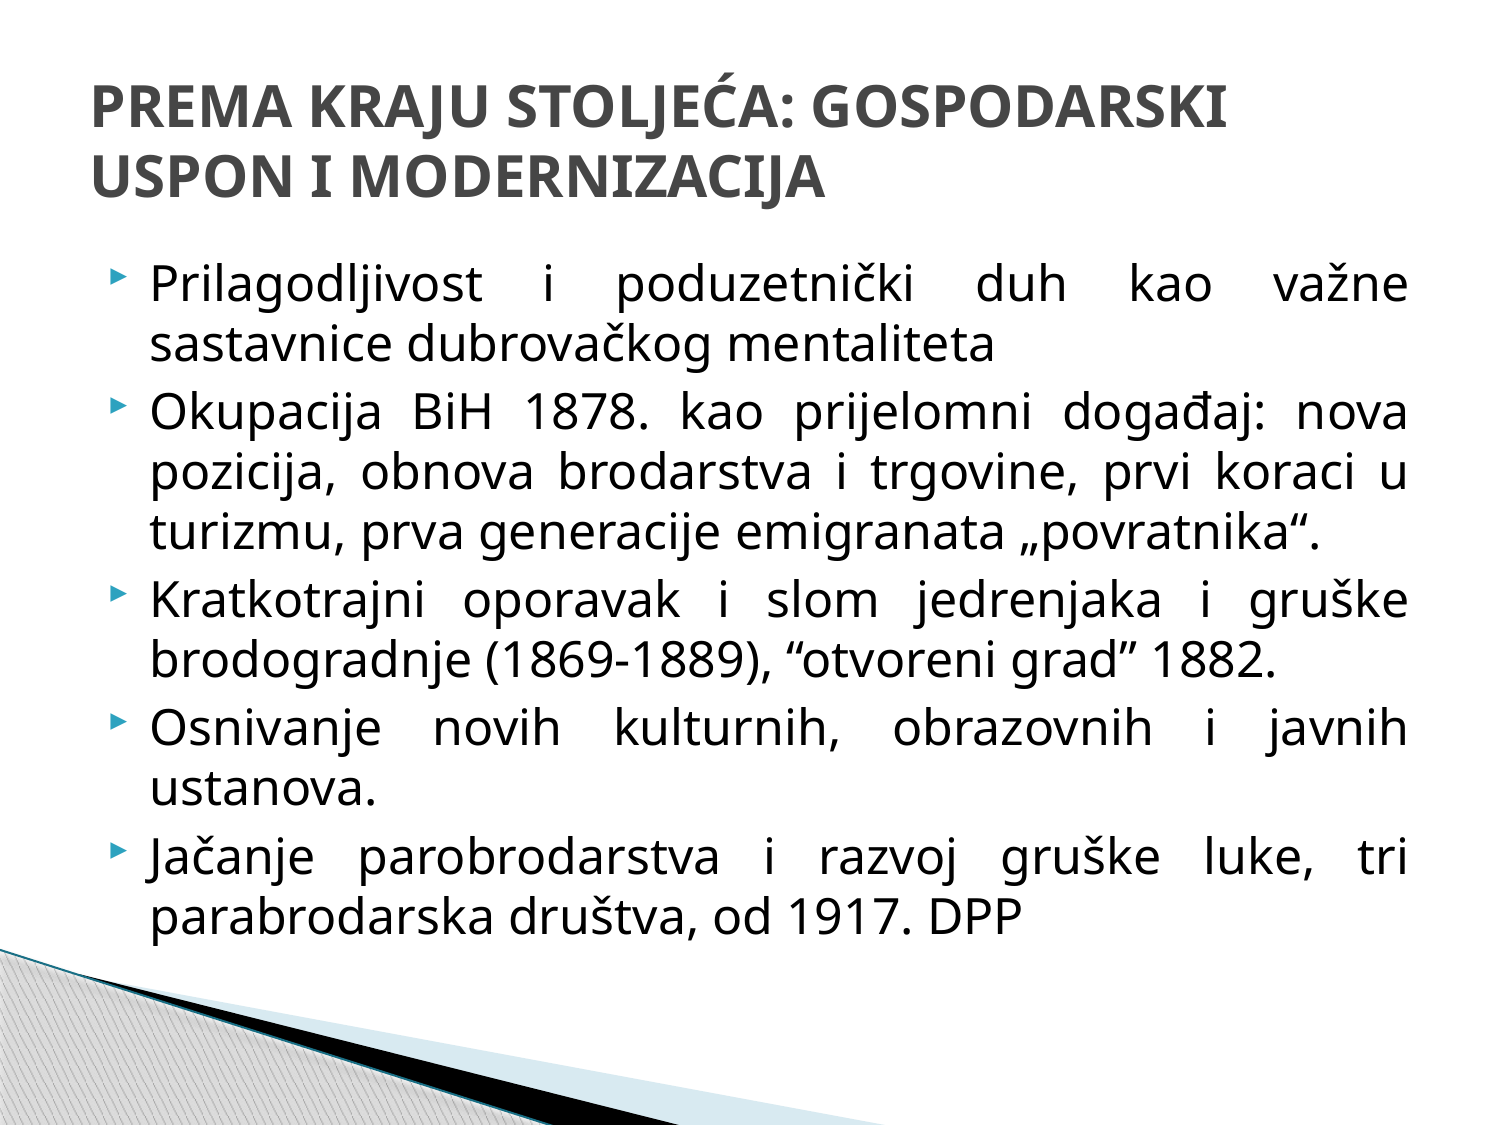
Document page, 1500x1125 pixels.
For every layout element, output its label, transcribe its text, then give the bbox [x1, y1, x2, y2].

list Prilagodljivost i poduzetnički duh kao važne sastavnice dubrovačkog mentaliteta Okupacija BiH 1878. kao prijelomni događaj: nova pozicija, obnova brodarstva i trgovine, prvi koraci u turizmu, prva generacije emigranata „povratnika“. Kratkotrajni oporavak i slom jedrenjaka i gruške brodogradnje (1869-1889), “otvoreni grad” 1882. Osnivanje novih kulturnih, obrazovnih i javnih ustanova. Jačanje parobrodarstva i razvoj gruške luke, tri parabrodarska društva, od 1917. DPP [75, 243, 1425, 986]
title PREMA KRAJU STOLJEĆA: GOSPODARSKI USPON I MODERNIZACIJA [75, 45, 1425, 233]
